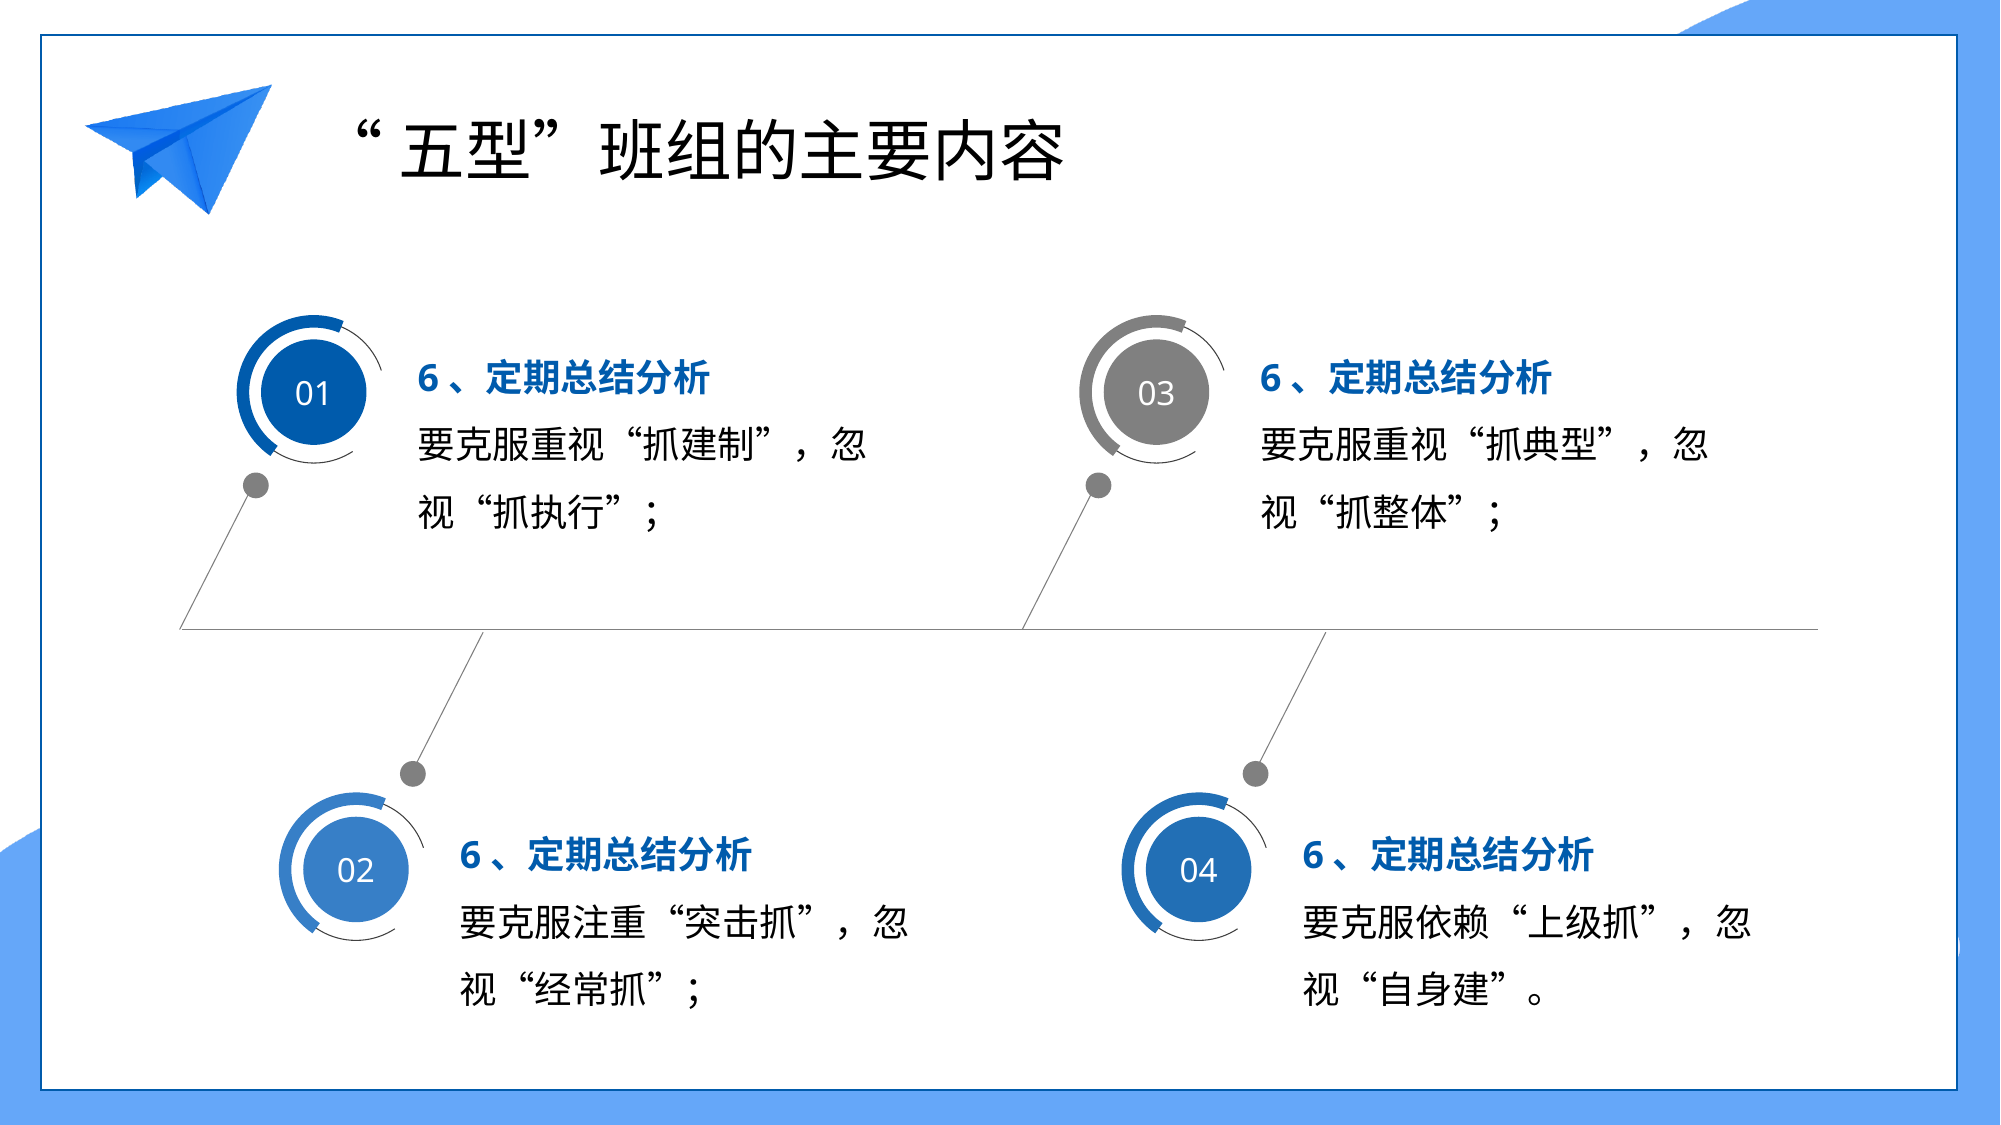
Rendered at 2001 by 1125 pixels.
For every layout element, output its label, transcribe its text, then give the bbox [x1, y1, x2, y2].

text_box [1084, 471, 1113, 500]
picture [0, 0, 2000, 1125]
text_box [1085, 321, 1228, 464]
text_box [179, 491, 250, 630]
text_box [1241, 760, 1270, 788]
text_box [285, 798, 427, 941]
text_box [242, 321, 385, 464]
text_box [1022, 491, 1093, 630]
text_box 6、定期总结分析 要克服重视“抓建制”，忽视“抓执行”； [402, 324, 886, 542]
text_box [1127, 798, 1270, 941]
text_box 6、定期总结分析 要克服依赖“上级抓”，忽视“自身建”。 [1287, 801, 1771, 1019]
text_box 6、定期总结分析 要克服注重“突击抓”，忽视“经常抓”； [445, 801, 928, 1019]
text_box 6、定期总结分析 要克服重视“抓典型”，忽视“抓整体”； [1245, 324, 1729, 542]
text_box [241, 471, 270, 500]
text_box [412, 632, 484, 771]
text_box [398, 760, 427, 788]
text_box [1255, 632, 1326, 771]
